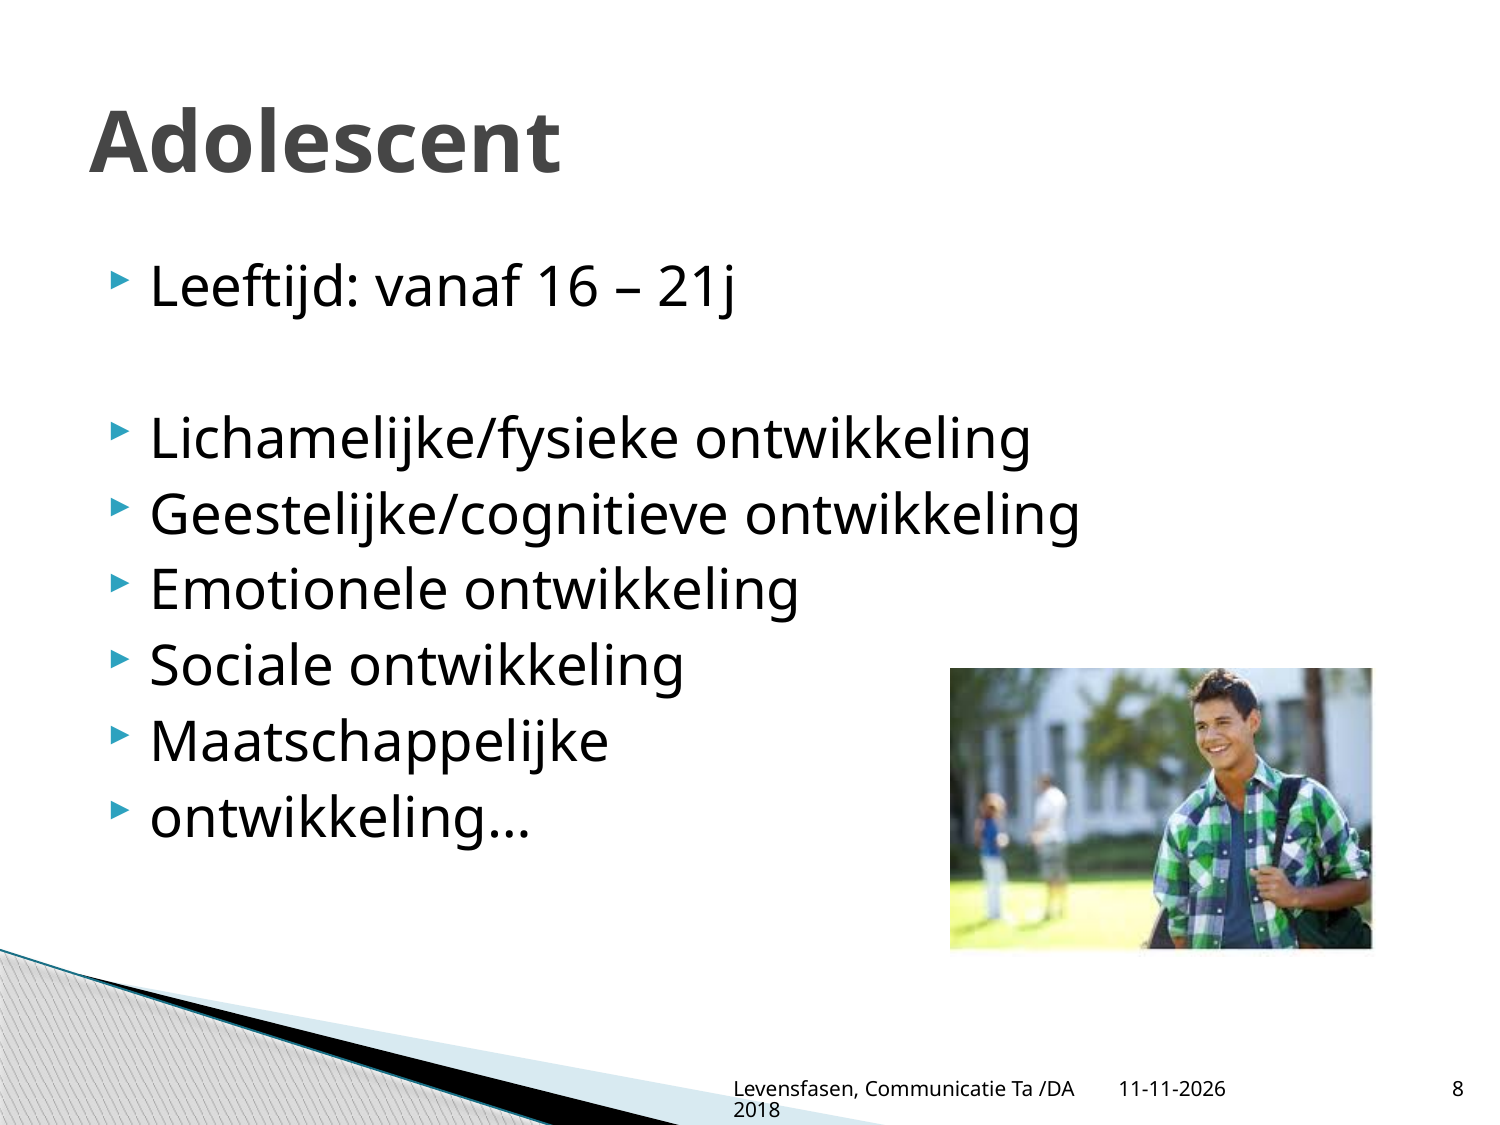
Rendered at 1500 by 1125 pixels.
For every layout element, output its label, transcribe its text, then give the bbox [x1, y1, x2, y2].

title Adolescent [75, 45, 1425, 233]
picture [950, 668, 1380, 957]
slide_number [1105, 1051, 1418, 1112]
slide_number 8 [1418, 1051, 1479, 1112]
list Leeftijd: vanaf 16 – 21j Lichamelijke/fysieke ontwikkeling Geestelijke/cognitieve ontwikkeling Emotionele ontwikkeling Sociale ontwikkeling Maatschappelijke ontwikkeling… [75, 243, 1425, 986]
footer Levensfasen, Communicatie Ta /DA 2018 [718, 1051, 1105, 1112]
